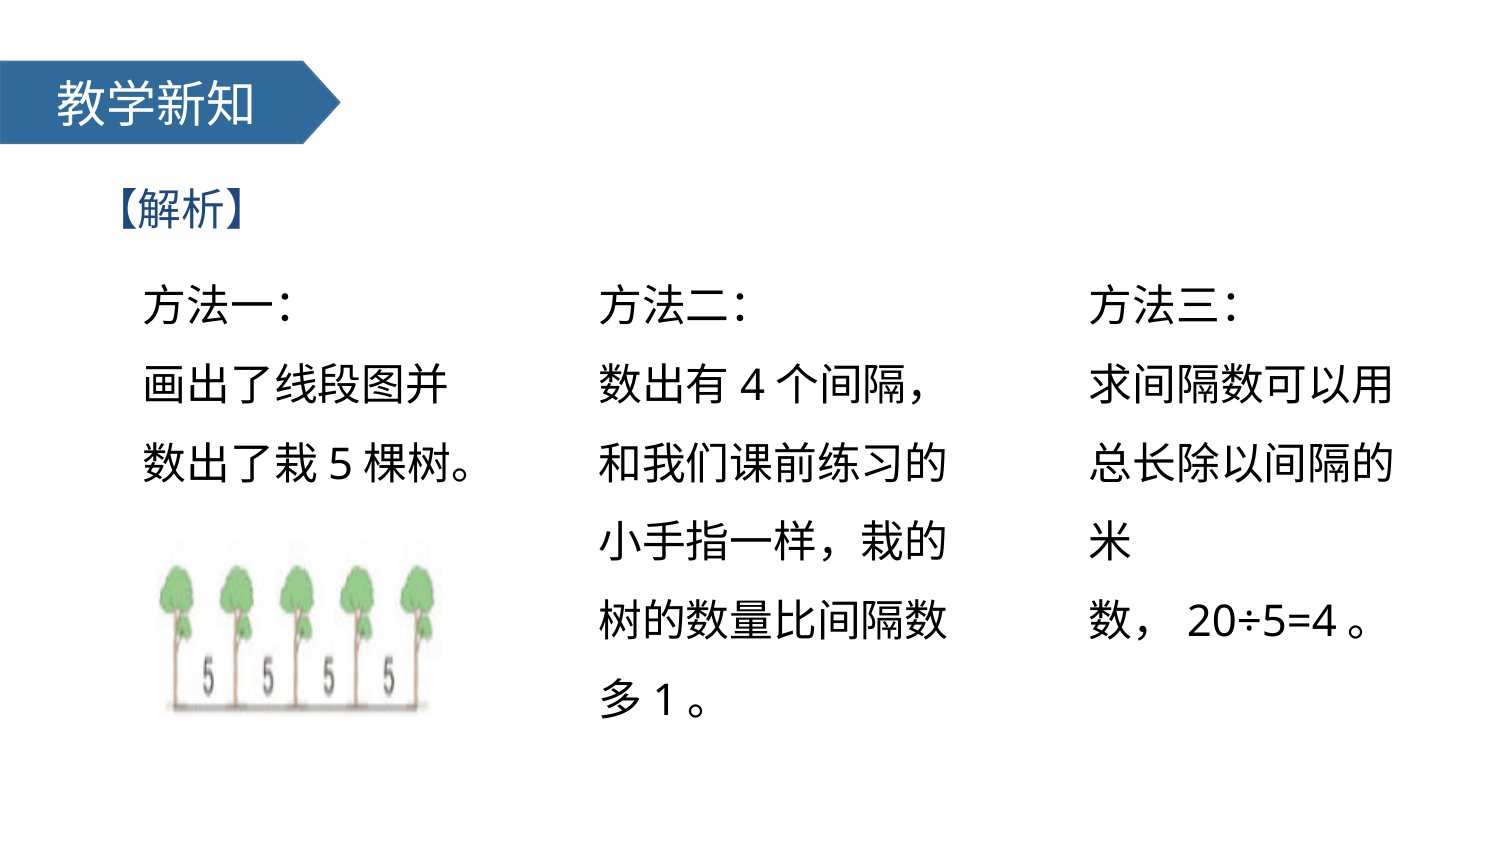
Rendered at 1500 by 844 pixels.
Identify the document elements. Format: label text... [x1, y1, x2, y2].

text_box 方法三： 求间隔数可以用总长除以间隔的米数，20÷5=4。 [1077, 246, 1431, 651]
text_box 方法一： 画出了线段图并数出了栽5棵树。 [131, 246, 470, 494]
text_box 教学新知 [0, 61, 340, 144]
text_box 【解析】 [82, 176, 281, 241]
text_box 方法二： 数出有4个间隔，和我们课前练习的小手指一样，栽的树的数量比间隔数多1。 [587, 246, 992, 730]
picture [146, 537, 452, 742]
